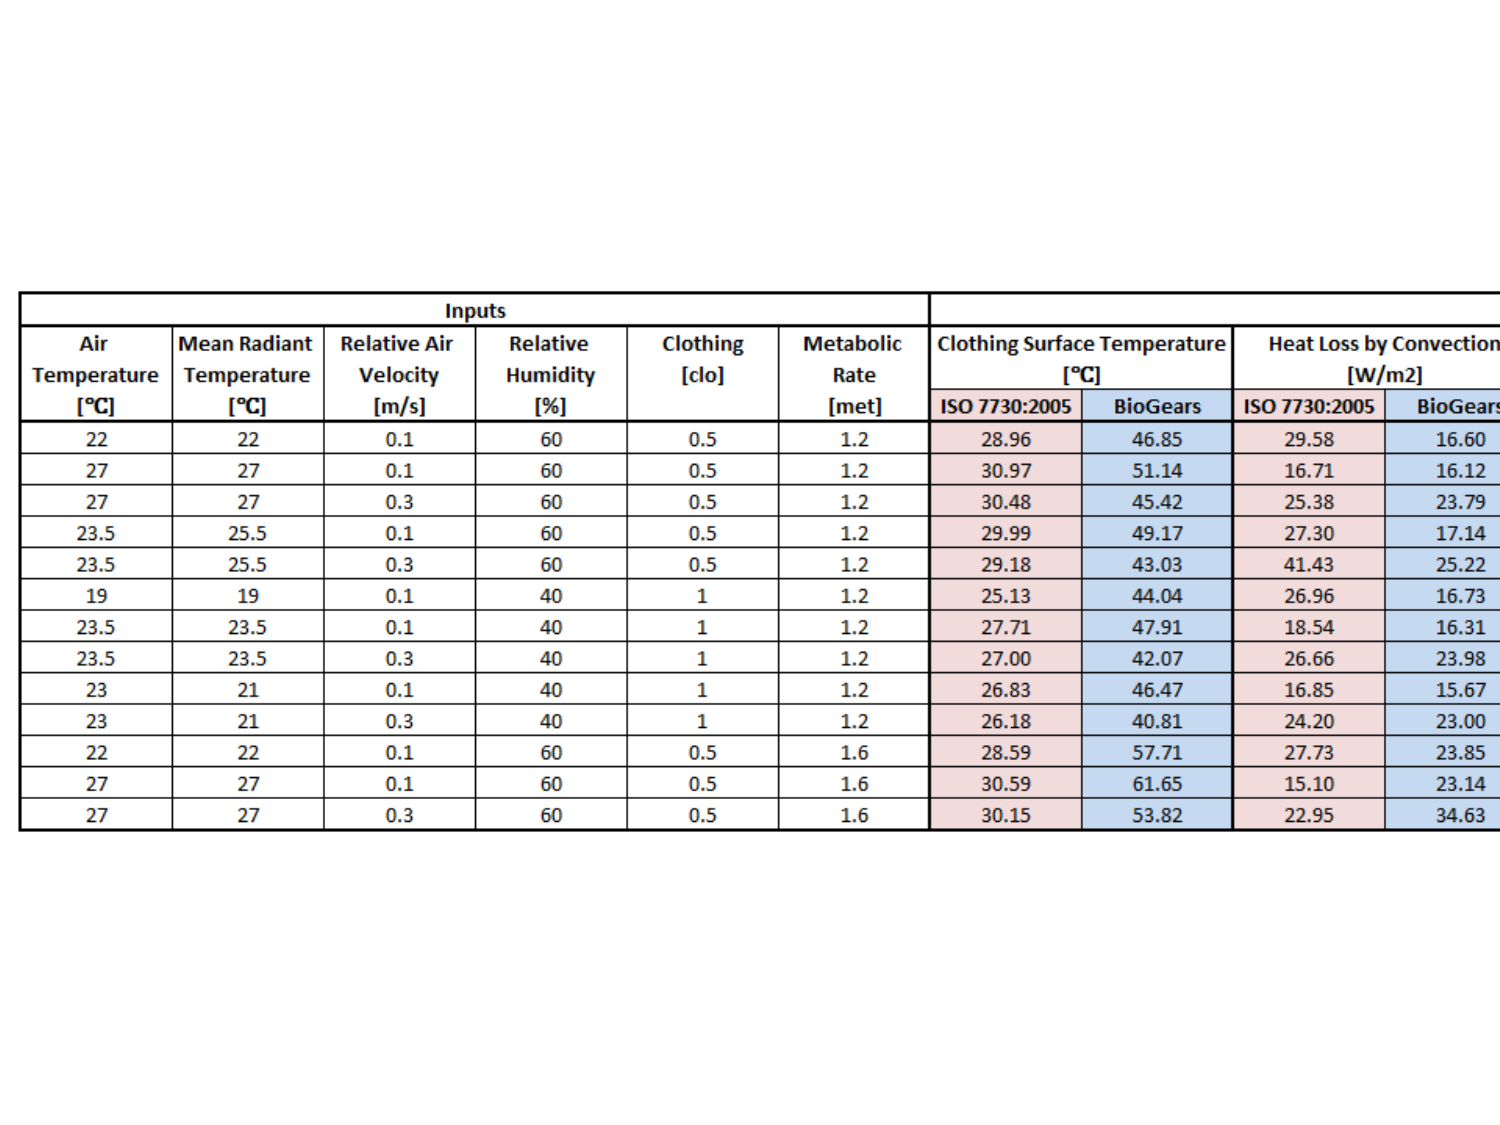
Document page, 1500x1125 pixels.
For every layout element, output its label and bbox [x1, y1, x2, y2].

picture [0, 279, 1500, 846]
